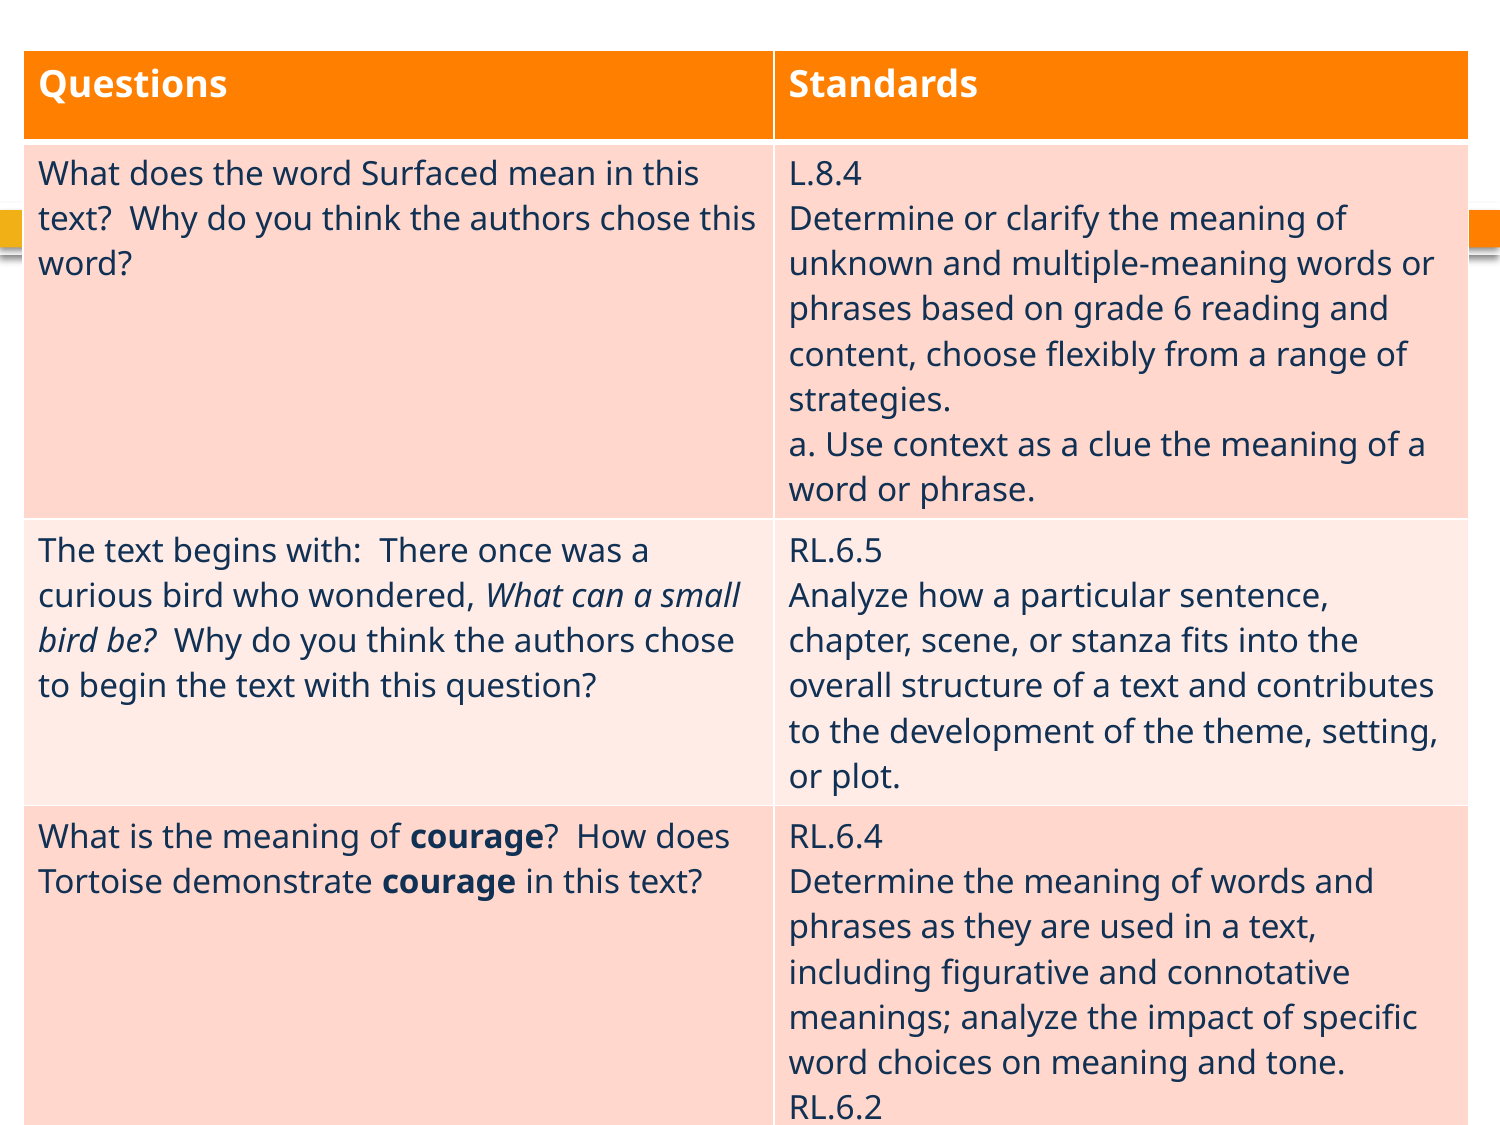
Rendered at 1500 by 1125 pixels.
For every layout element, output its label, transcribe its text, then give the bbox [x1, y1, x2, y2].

table_cell RL.6.4 Determine the meaning of words and phrases as they are used in a text, including figurative and connotative meanings; analyze the impact of specific word choices on meaning and tone. RL.6.2 Determine a theme or central idea of a text and how it is conveyed through particular details; provide a summary of the text distinct from personal opinions or judgments. [775, 806, 1468, 1125]
table_cell What is the meaning of courage? How does Tortoise demonstrate courage in this text? [24, 806, 773, 1125]
table_header Standards [775, 51, 1468, 139]
table_cell RL.6.5 Analyze how a particular sentence, chapter, scene, or stanza fits into the overall structure of a text and contributes to the development of the theme, setting, or plot. [775, 520, 1468, 805]
table_cell The text begins with: There once was a curious bird who wondered, What can a small bird be? Why do you think the authors chose to begin the text with this question? [24, 520, 773, 805]
table_header Questions [24, 51, 773, 139]
table_cell L.8.4 Determine or clarify the meaning of unknown and multiple-meaning words or phrases based on grade 6 reading and content, choose flexibly from a range of strategies. a. Use context as a clue the meaning of a word or phrase. [775, 145, 1468, 518]
table_cell What does the word Surfaced mean in this text? Why do you think the authors chose this word? [24, 145, 773, 518]
